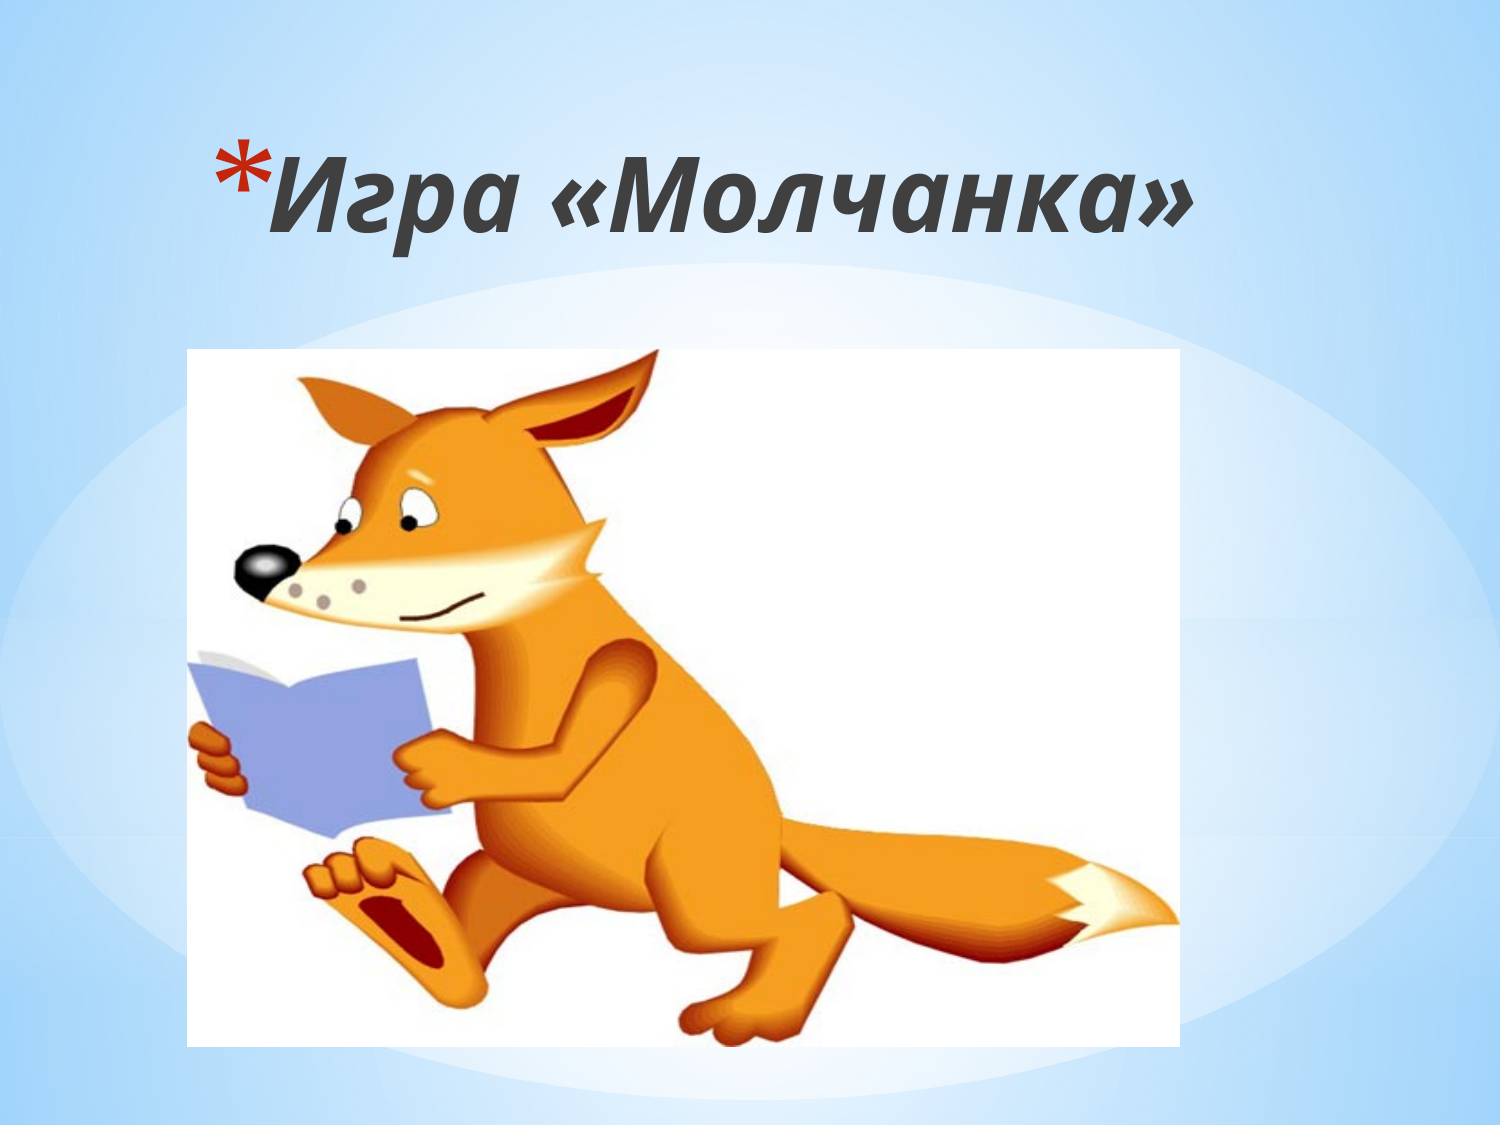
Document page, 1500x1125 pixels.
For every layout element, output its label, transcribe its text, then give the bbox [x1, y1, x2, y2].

list Игра «Молчанка» [187, 120, 1238, 350]
picture [187, 349, 1180, 1048]
